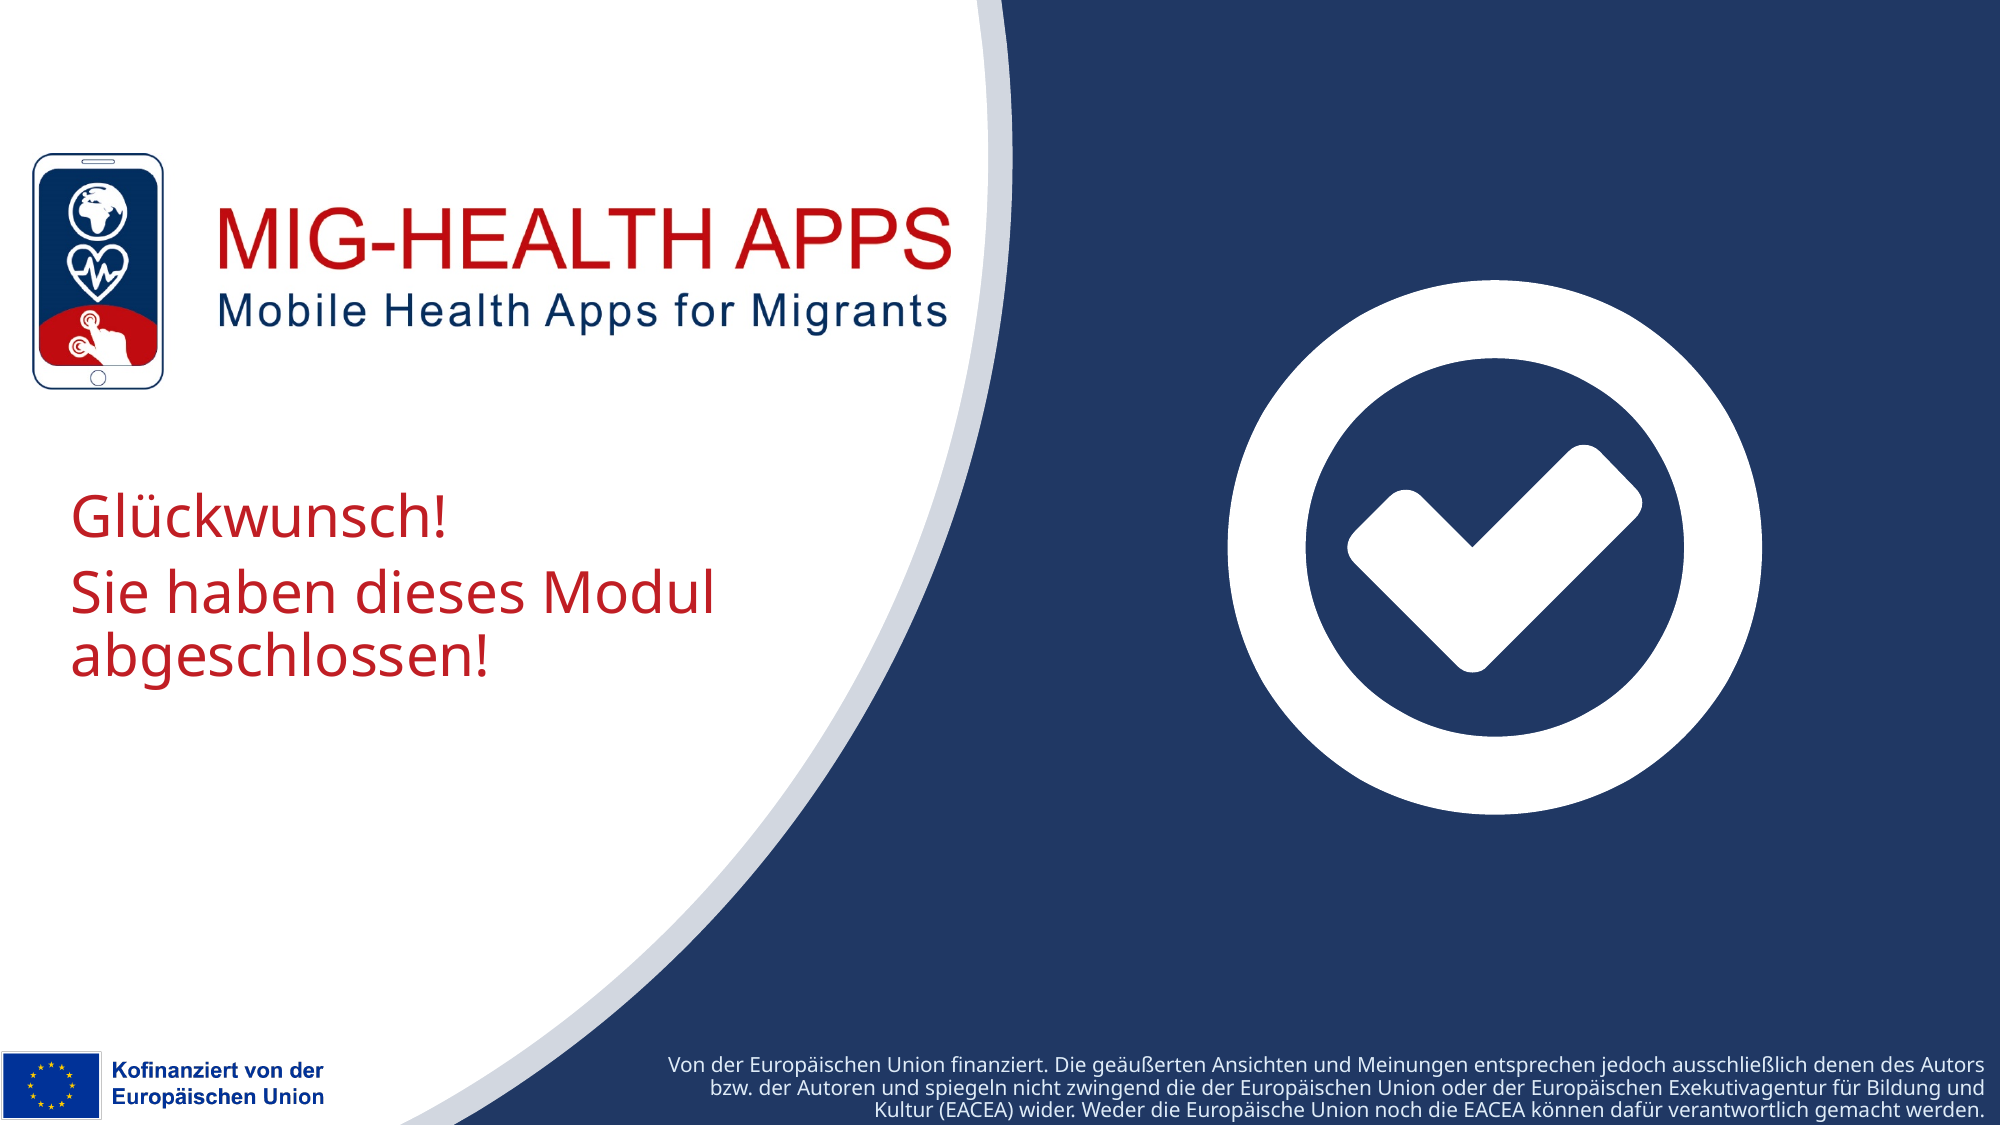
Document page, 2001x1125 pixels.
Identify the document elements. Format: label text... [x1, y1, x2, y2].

picture [70, 569, 452, 951]
text_box Glückwunsch! Sie haben dieses Modul abgeschlossen! [55, 479, 882, 697]
picture [32, 153, 951, 390]
picture [1226, 280, 1763, 816]
picture [0, 1048, 337, 1123]
text_box [882, 0, 1014, 685]
text_box [404, 697, 876, 1125]
text_box Von der Europäischen Union finanziert. Die geäußerten Ansichten und Meinungen entsprechen jedoch ausschließlich denen des Autors bzw. der Autoren und spiegeln nicht zwingend die der Europäischen Union oder der Europäischen Exekutivagentur für Bildung und Kultur (EACEA) wider. Weder die Europäische Union noch die EACEA können dafür verantwortlich gemacht werden. [639, 1036, 2000, 1125]
text_box [0, 0, 990, 1125]
